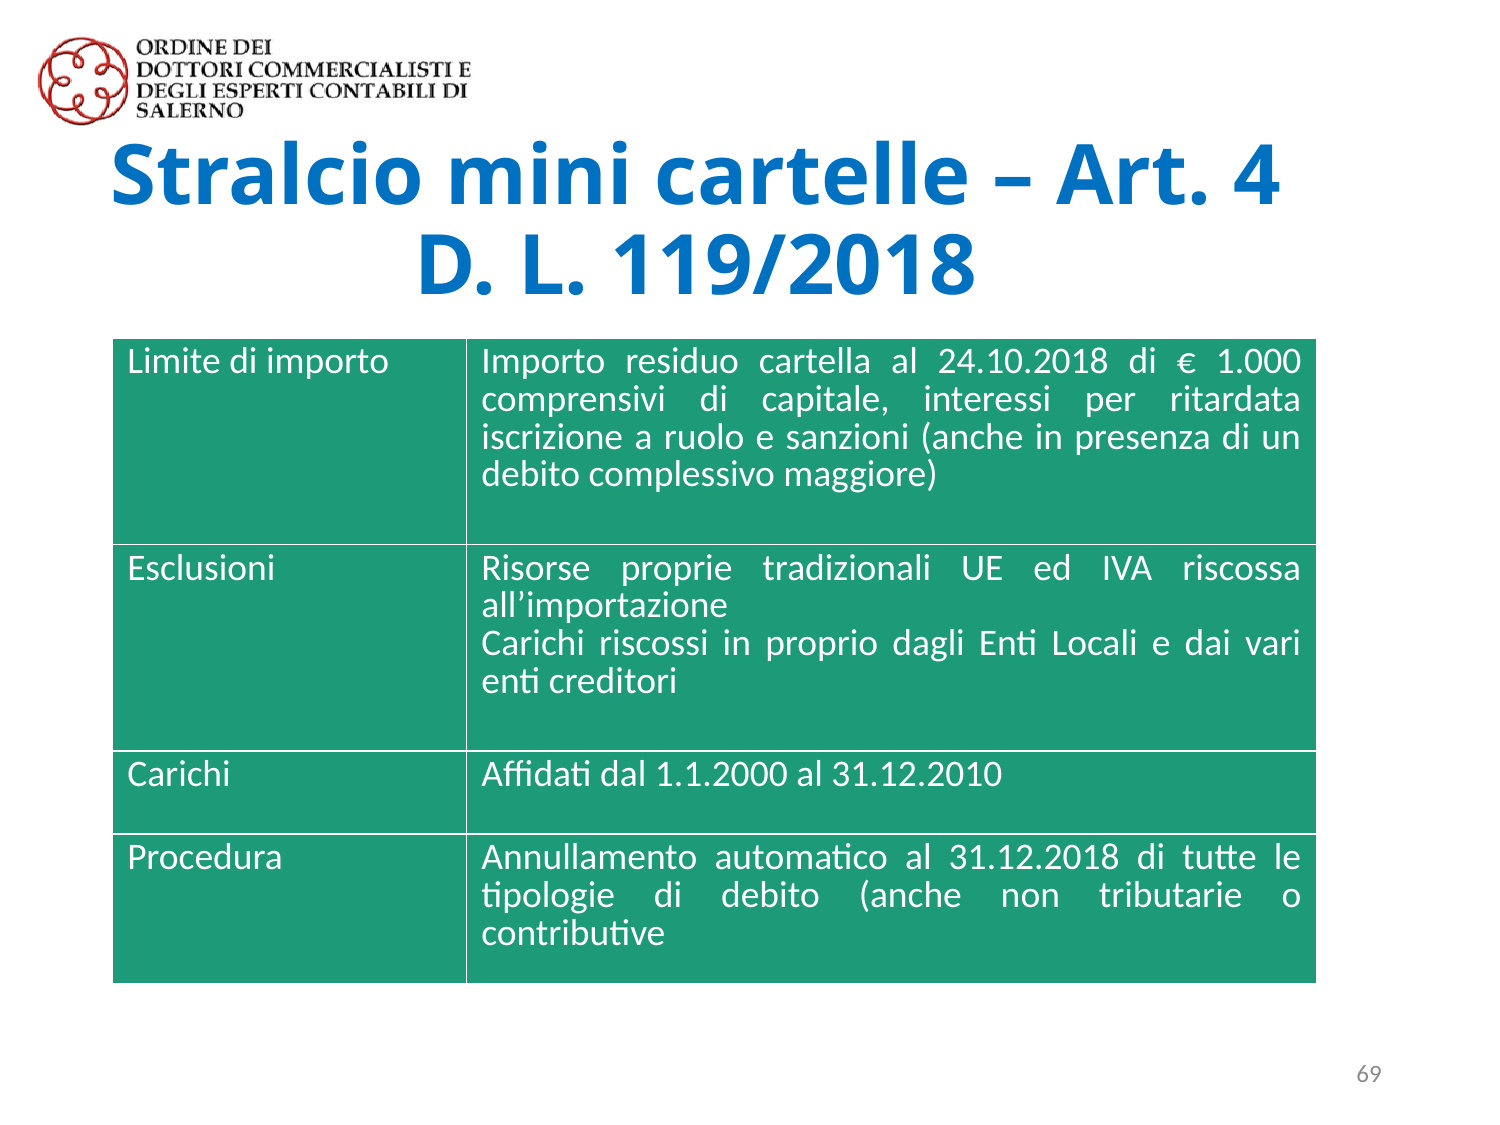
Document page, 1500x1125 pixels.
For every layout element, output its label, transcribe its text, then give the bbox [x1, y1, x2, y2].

table_cell Affidati dal 1.1.2000 al 31.12.2010 [467, 752, 1316, 833]
table_header Importo residuo cartella al 24.10.2018 di € 1.000 comprensivi di capitale, interessi per ritardata iscrizione a ruolo e sanzioni (anche in presenza di un debito complessivo maggiore) [467, 339, 1316, 544]
table_cell Esclusioni [113, 545, 466, 750]
table_cell Procedura [113, 835, 466, 983]
table_cell Annullamento automatico al 31.12.2018 di tutte le tipologie di debito (anche non tributarie o contributive [467, 835, 1316, 983]
table_cell Risorse proprie tradizionali UE ed IVA riscossa all’importazione Carichi riscossi in proprio dagli Enti Locali e dai vari enti creditori [467, 545, 1316, 750]
slide_number 69 [1059, 1042, 1397, 1103]
table_header Limite di importo [113, 339, 466, 544]
table_cell Carichi [113, 752, 466, 833]
title Stralcio mini cartelle – Art. 4 D. L. 119/2018 [58, 125, 1334, 277]
picture [29, 29, 479, 127]
